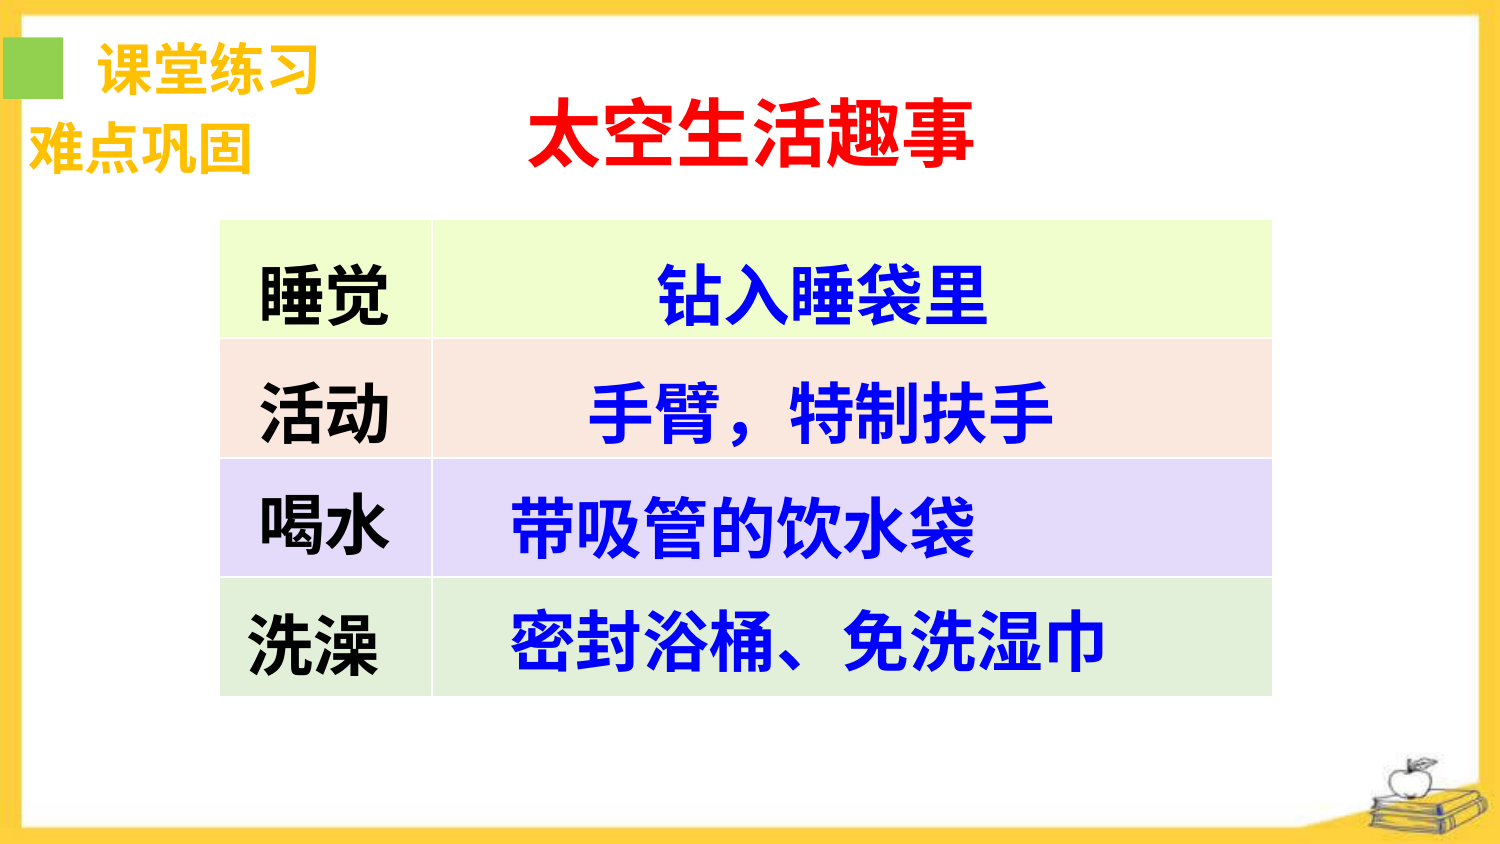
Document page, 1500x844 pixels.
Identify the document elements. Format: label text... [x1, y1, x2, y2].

text_box 太空生活趣事 [514, 67, 1123, 183]
table_header [433, 220, 1272, 337]
text_box 难点巩固 [17, 107, 337, 187]
text_box 手臂，特制扶手 [576, 354, 1113, 458]
text_box 喝水 [246, 465, 426, 570]
text_box 课堂练习 [85, 28, 405, 108]
text_box 带吸管的饮水袋 [497, 469, 1220, 573]
table_cell [220, 339, 431, 457]
table_cell [220, 459, 431, 576]
table_cell [220, 578, 431, 696]
text_box 密封浴桶、免洗湿巾 [497, 582, 1224, 687]
text_box 洗澡 [235, 586, 415, 691]
table_header [220, 220, 431, 337]
text_box [2, 36, 64, 100]
table_cell [433, 459, 1272, 576]
table_cell [433, 578, 1272, 696]
picture [0, 0, 1500, 844]
text_box 钻入睡袋里 [644, 235, 1045, 340]
text_box 睡觉 [246, 236, 426, 340]
text_box 活动 [246, 354, 426, 459]
table_cell [433, 339, 1272, 457]
